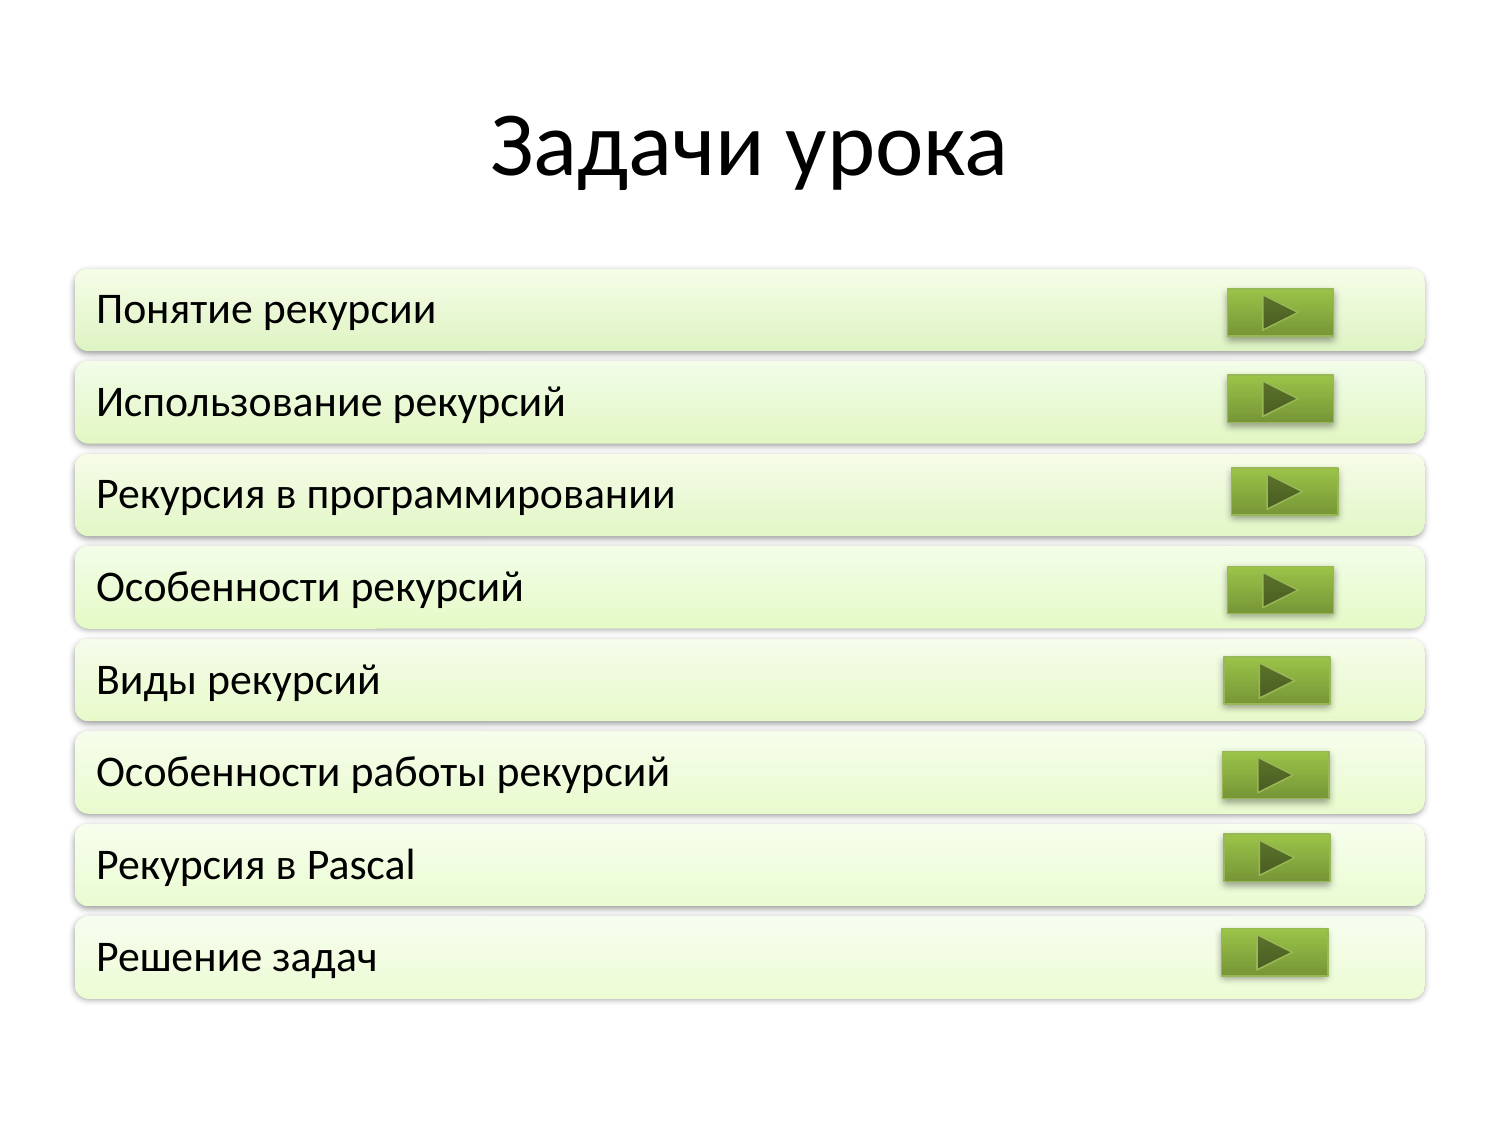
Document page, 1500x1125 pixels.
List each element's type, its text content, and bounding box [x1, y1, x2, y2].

title Задачи урока [75, 45, 1425, 233]
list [74, 262, 1426, 1006]
